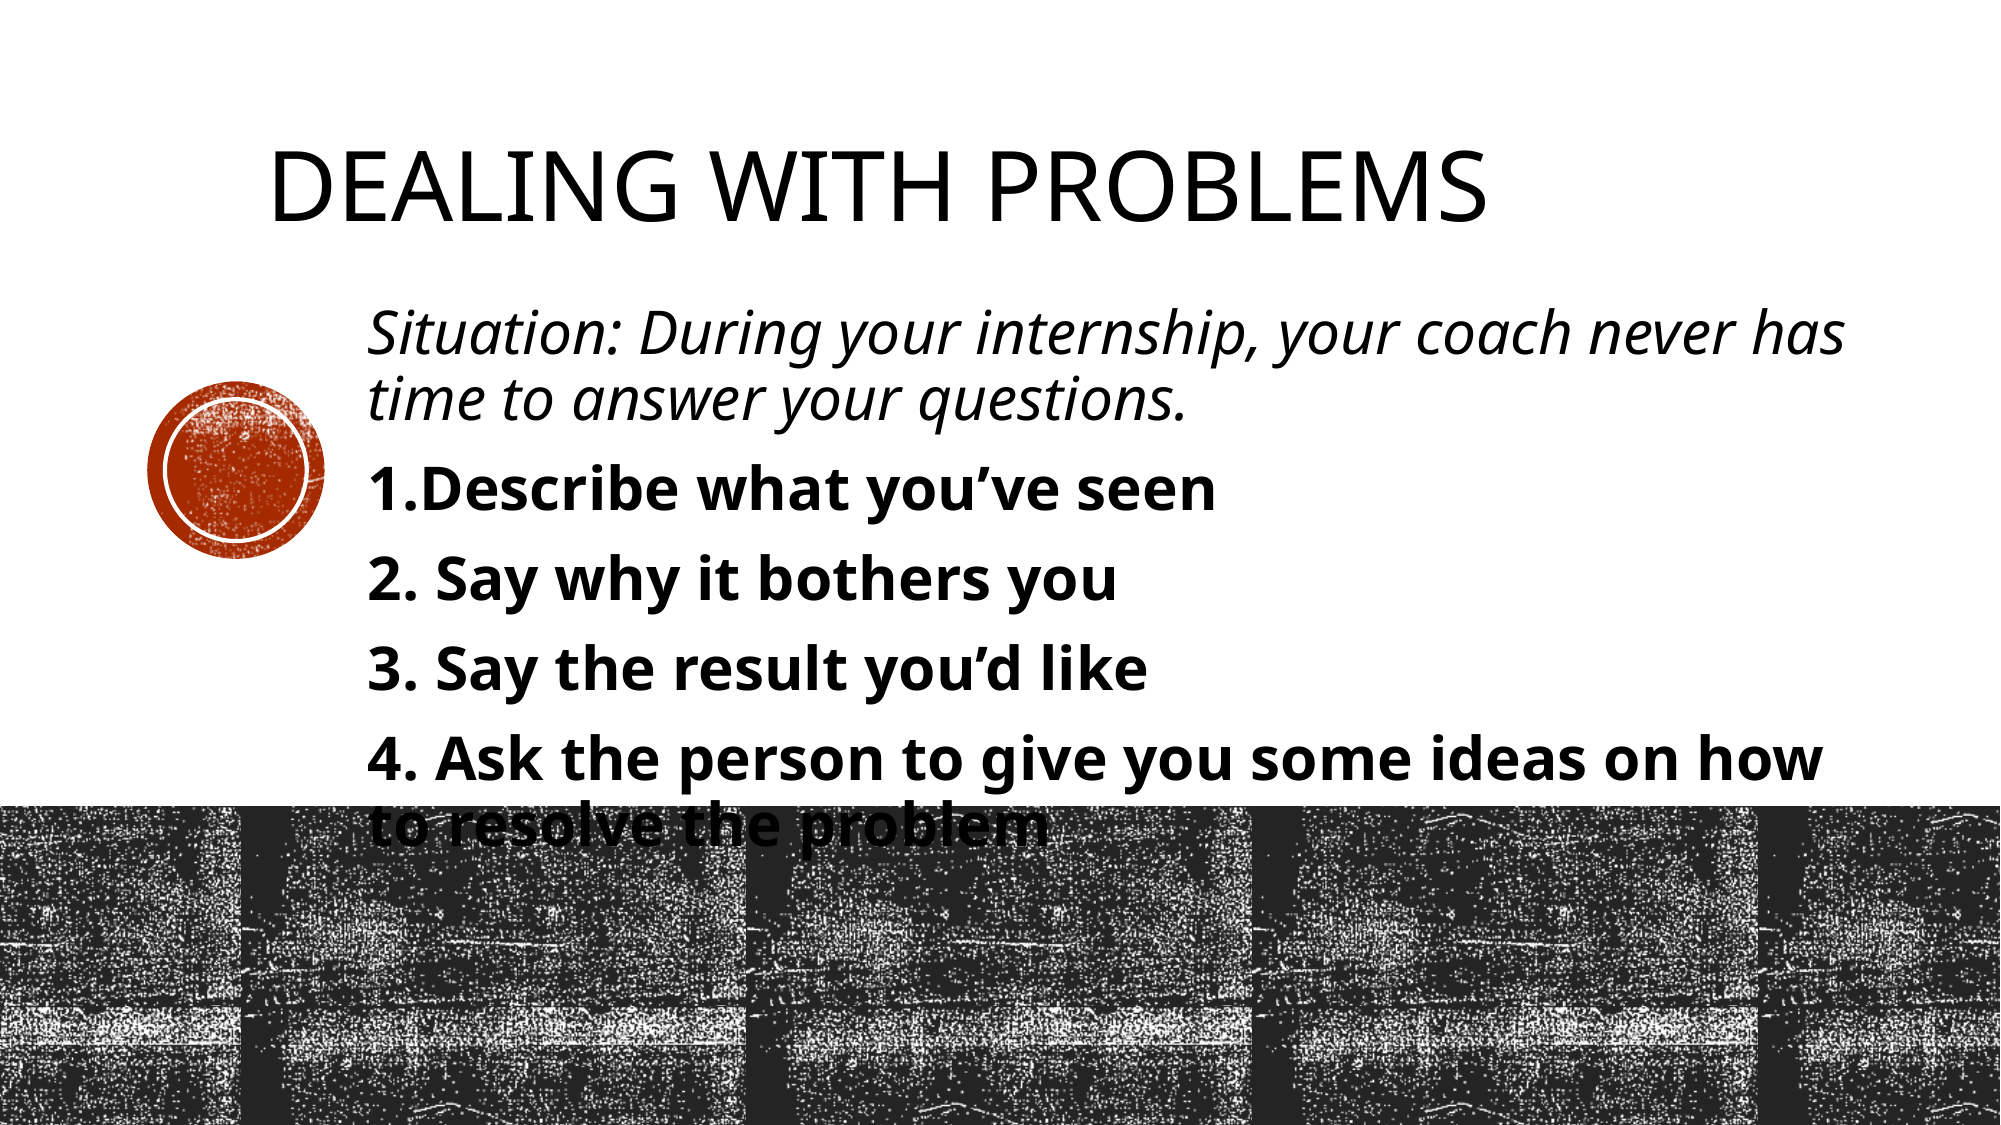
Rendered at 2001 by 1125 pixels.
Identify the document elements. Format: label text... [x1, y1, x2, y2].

title Dealing with problems [250, 138, 1933, 248]
list Situation: During your internship, your coach never has time to answer your questions. 1.Describe what you’ve seen 2. Say why it bothers you 3. Say the result you’d like 4. Ask the person to give you some ideas on how to resolve the problem [352, 295, 1892, 886]
